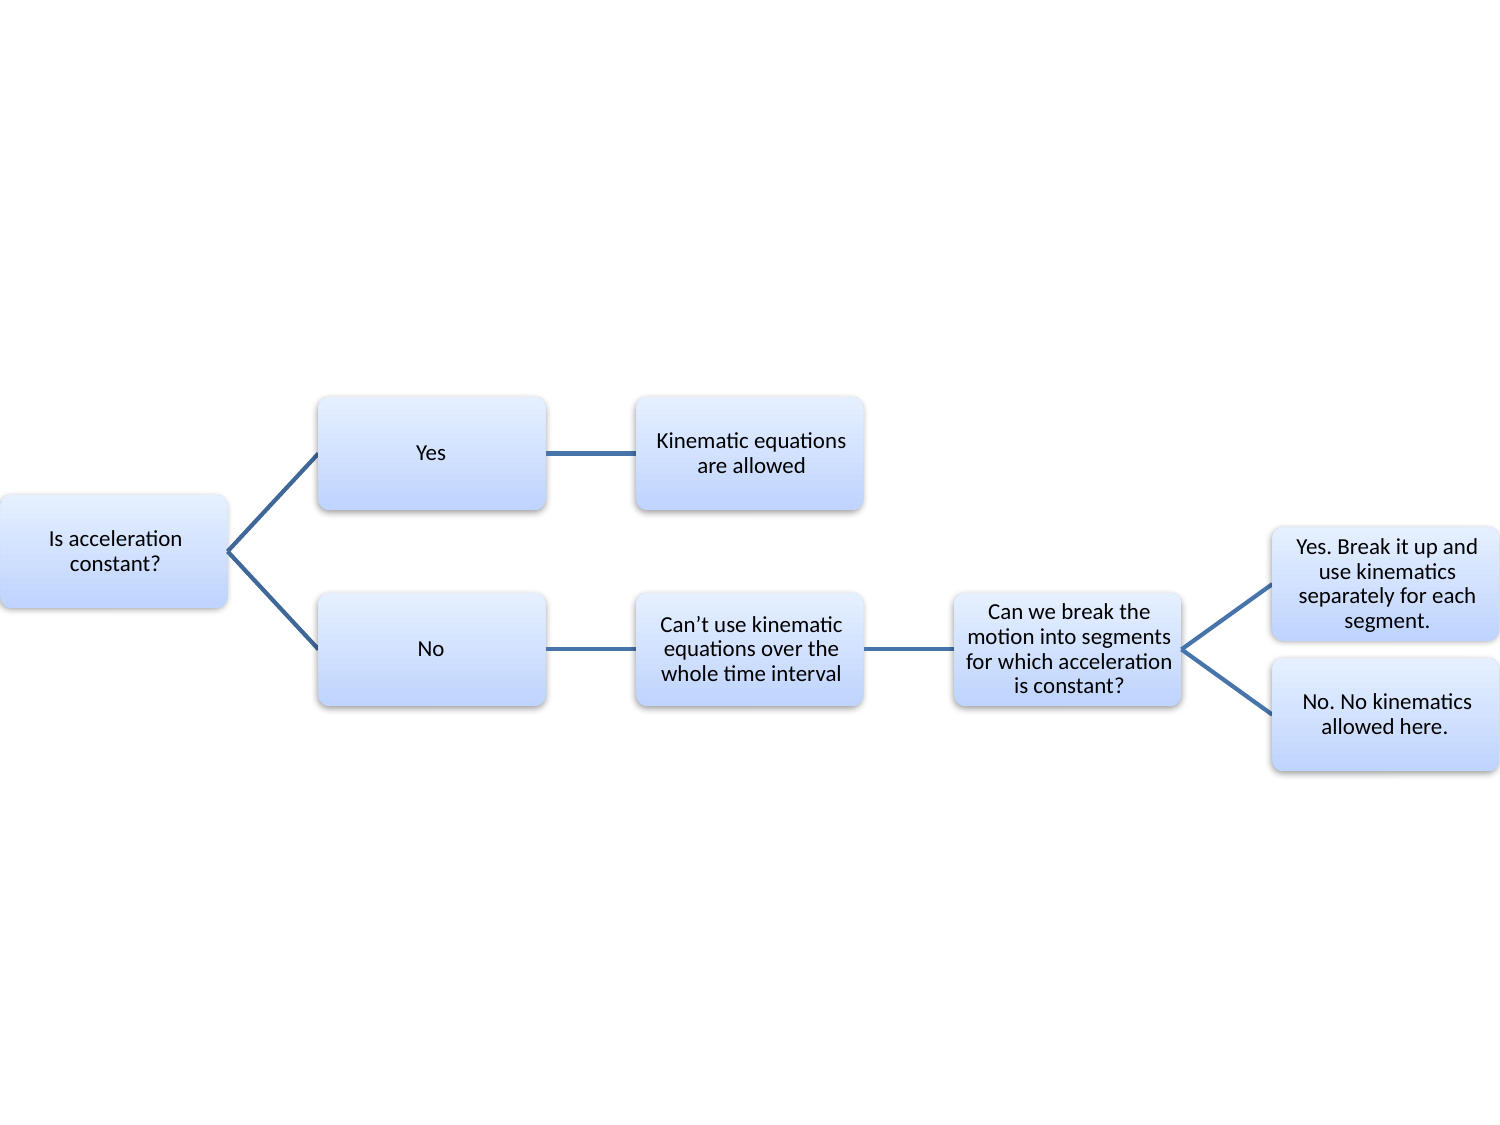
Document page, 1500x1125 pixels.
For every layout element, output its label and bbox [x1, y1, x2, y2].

text_box [0, 43, 1500, 1125]
